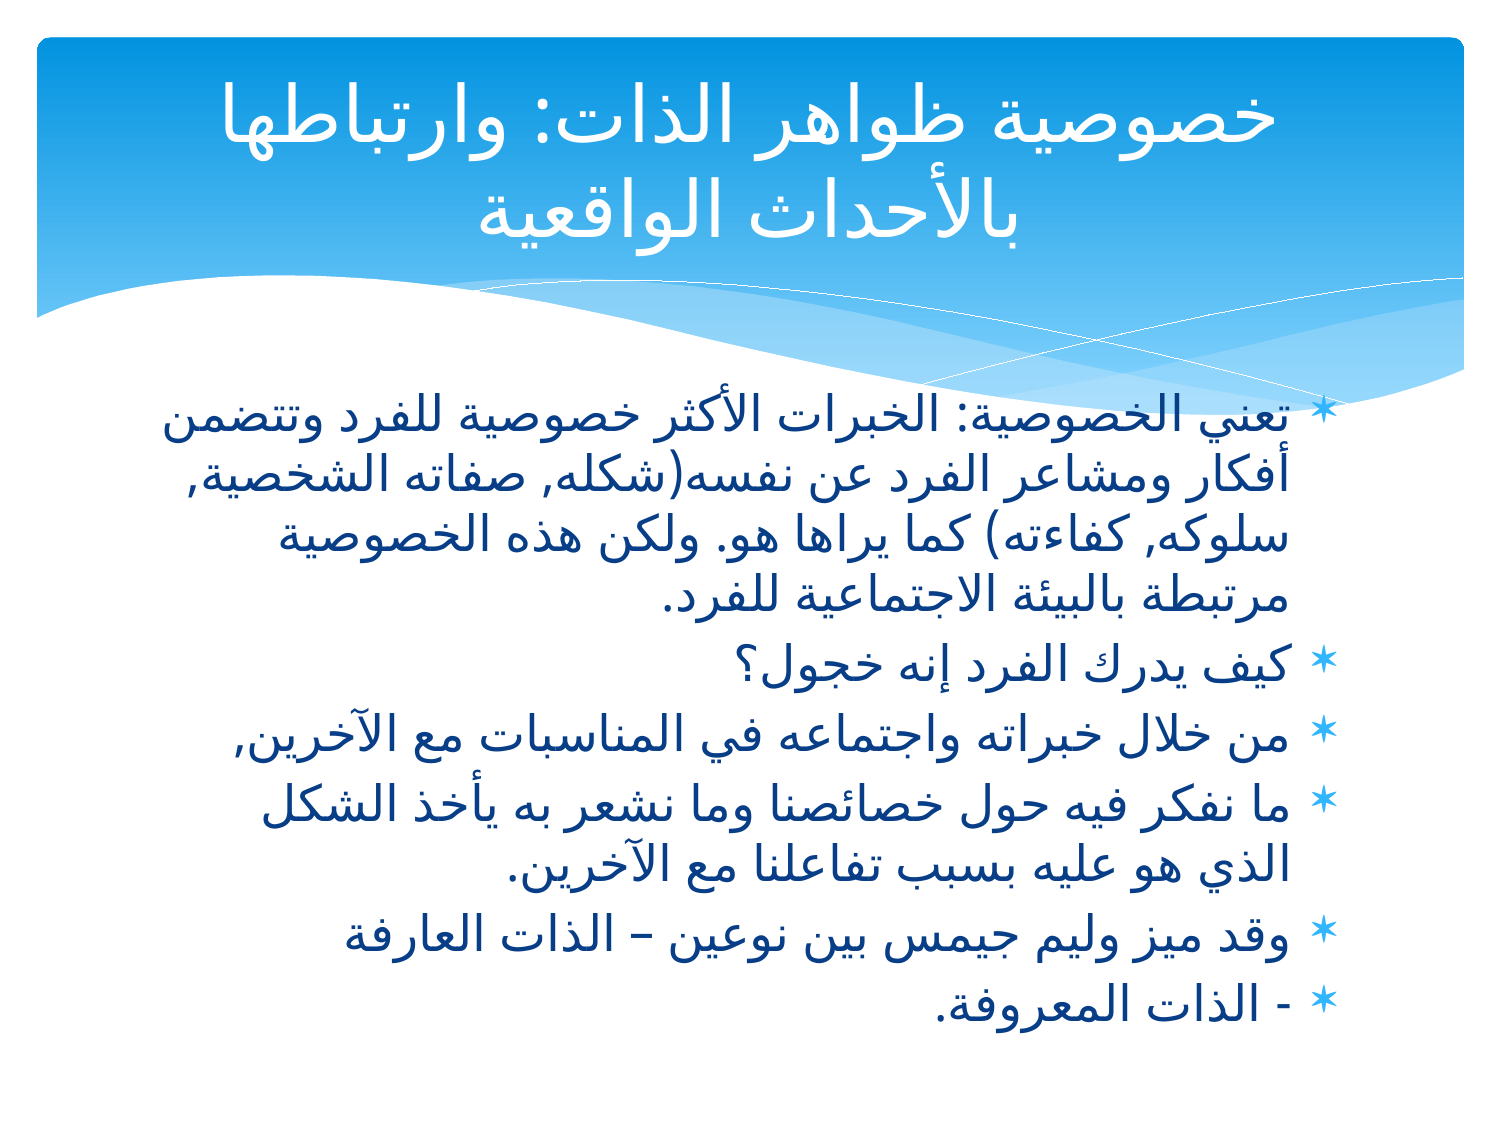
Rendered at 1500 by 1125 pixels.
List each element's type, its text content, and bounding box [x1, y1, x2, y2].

list تعني الخصوصية: الخبرات الأكثر خصوصية للفرد وتتضمن أفكار ومشاعر الفرد عن نفسه(شكله, صفاته الشخصية, سلوكه, كفاءته) كما يراها هو. ولكن هذه الخصوصية مرتبطة بالبيئة الاجتماعية للفرد. كيف يدرك الفرد إنه خجول؟ من خلال خبراته واجتماعه في المناسبات مع الآخرين, ما نفكر فيه حول خصائصنا وما نشعر به يأخذ الشكل الذي هو عليه بسبب تفاعلنا مع الآخرين. وقد ميز وليم جيمس بين نوعين – الذات العارفة - الذات المعروفة. [143, 373, 1353, 1005]
title خصوصية ظواهر الذات: وارتباطها بالأحداث الواقعية [75, 55, 1425, 261]
